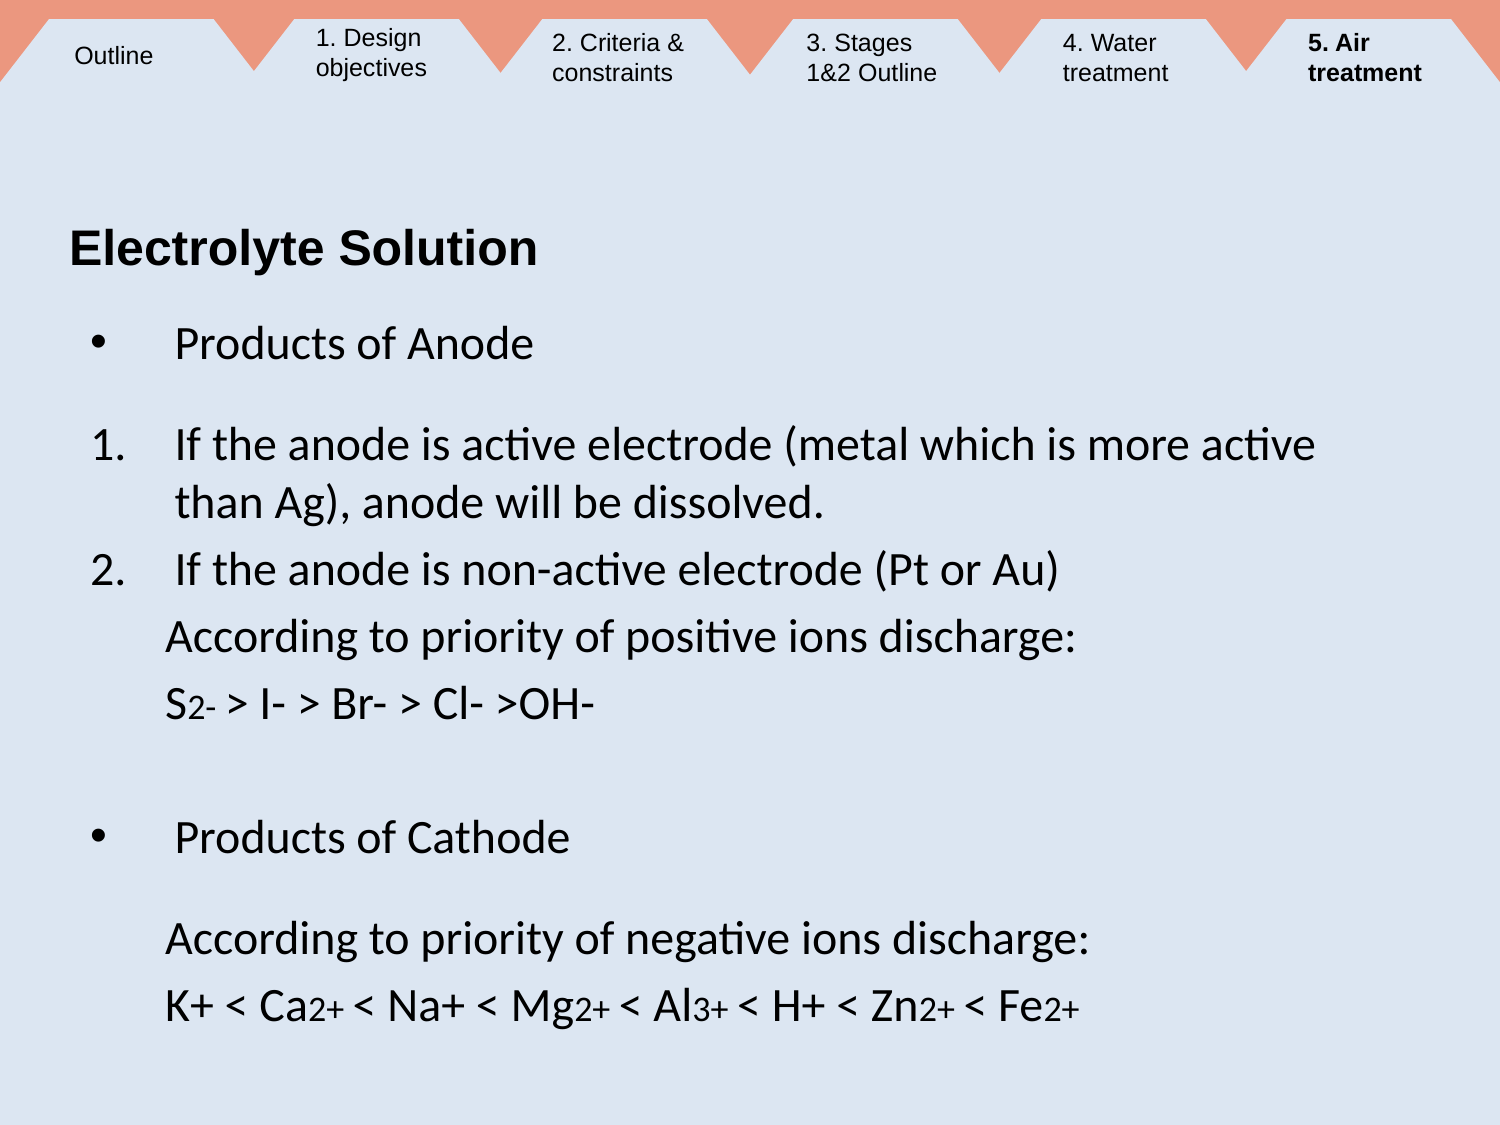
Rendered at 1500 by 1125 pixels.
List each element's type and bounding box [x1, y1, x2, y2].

list [0, 0, 1500, 1125]
